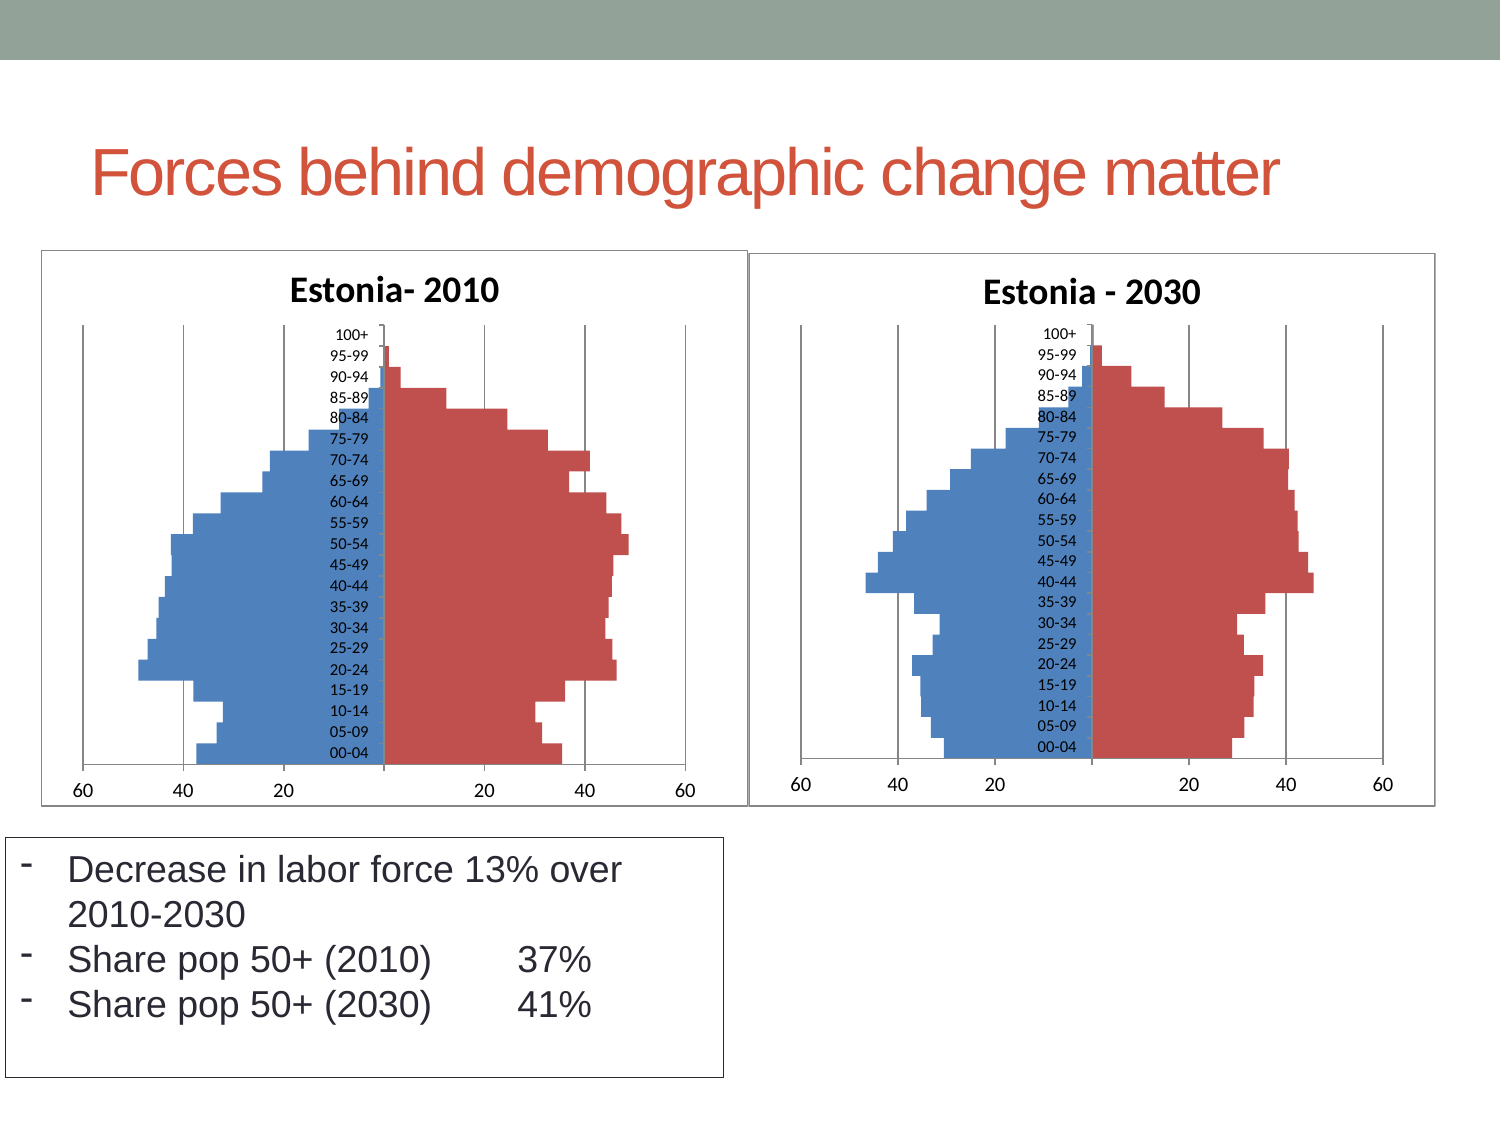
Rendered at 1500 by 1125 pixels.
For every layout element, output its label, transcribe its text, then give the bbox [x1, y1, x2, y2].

title Forces behind demographic change matter [75, 87, 1425, 249]
picture [40, 249, 1436, 807]
text_box Decrease in labor force 13% over 2010-2030 Share pop 50+ (2010) 37% Share pop 50+ (2030) 41% [5, 837, 724, 1078]
